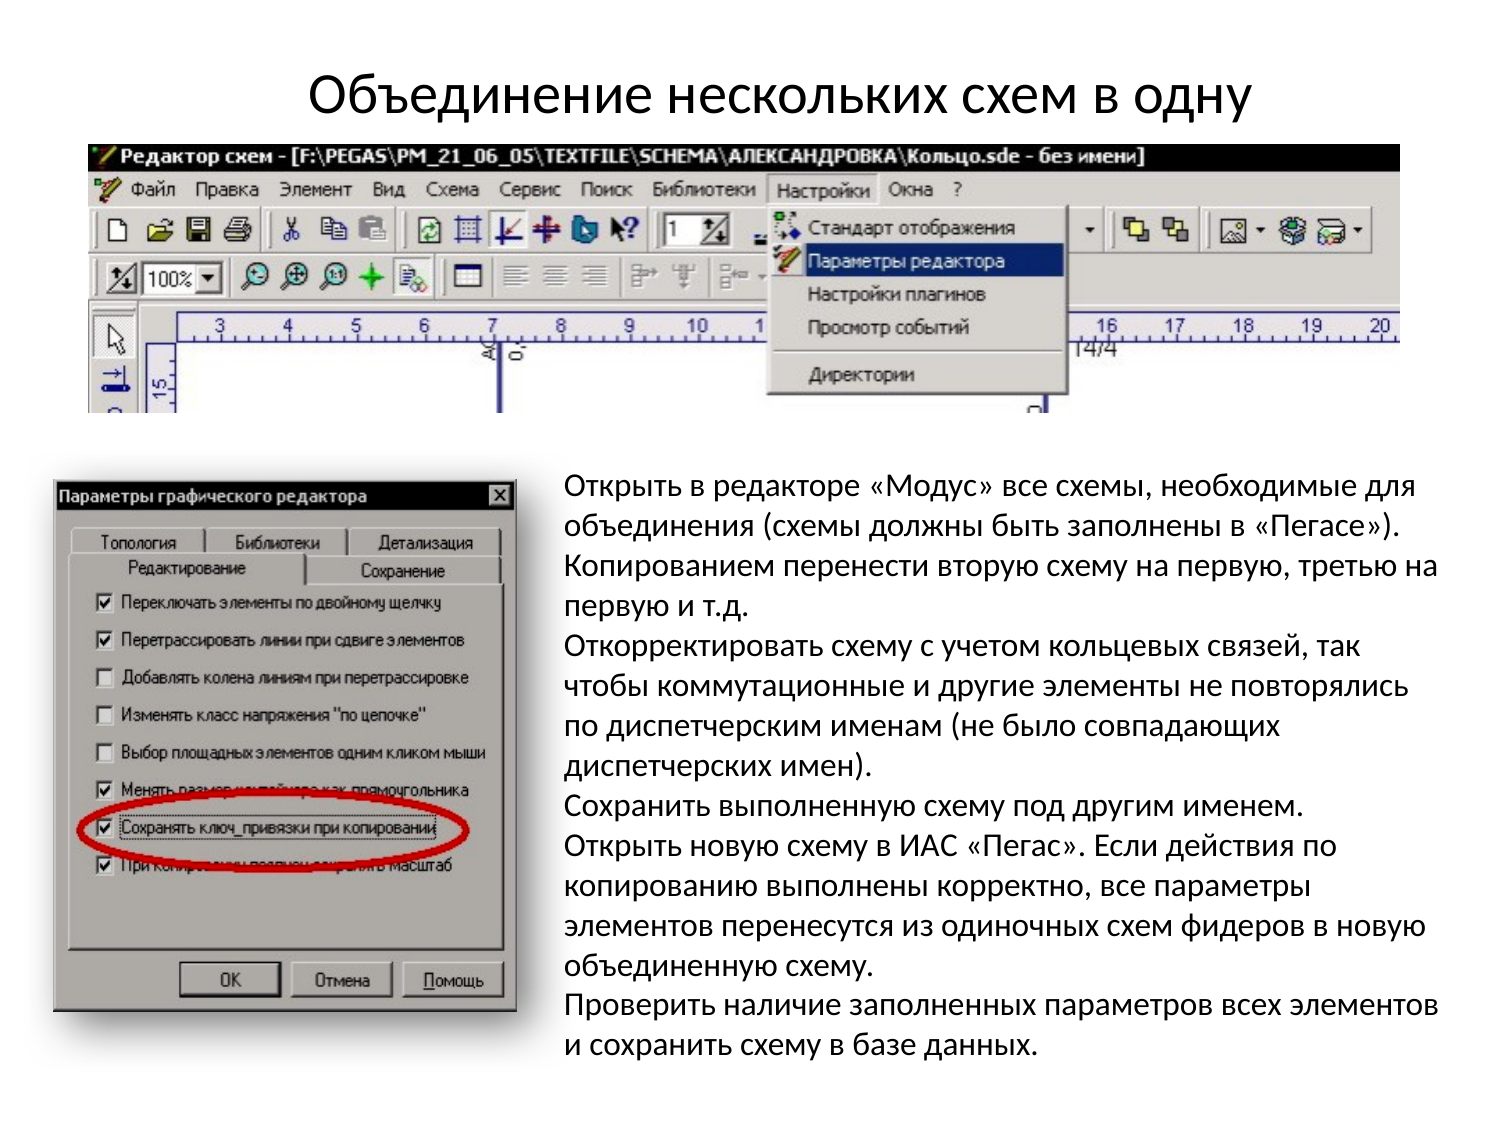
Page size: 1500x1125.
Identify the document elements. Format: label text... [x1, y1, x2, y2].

text_box Объединение нескольких схем в одну [293, 43, 1268, 139]
picture [52, 479, 517, 1013]
text_box Открыть в редакторе «Модус» все схемы, необходимые для объединения (схемы должны быть заполнены в «Пегасе»). Копированием перенести вторую схему на первую, третью на первую и т.д. Откорректировать схему с учетом кольцевых связей, так чтобы коммутационные и другие элементы не повторялись по диспетчерским именам (не было совпадающих диспетчерских имен). Сохранить выполненную схему под другим именем. Открыть новую схему в ИАC «Пегас». Если действия по копированию выполнены корректно, все параметры элементов перенесутся из одиночных схем фидеров в новую объединенную схему. Проверить наличие заполненных параметров всех элементов и сохранить схему в базе данных. [549, 456, 1466, 1070]
picture [88, 144, 1400, 413]
